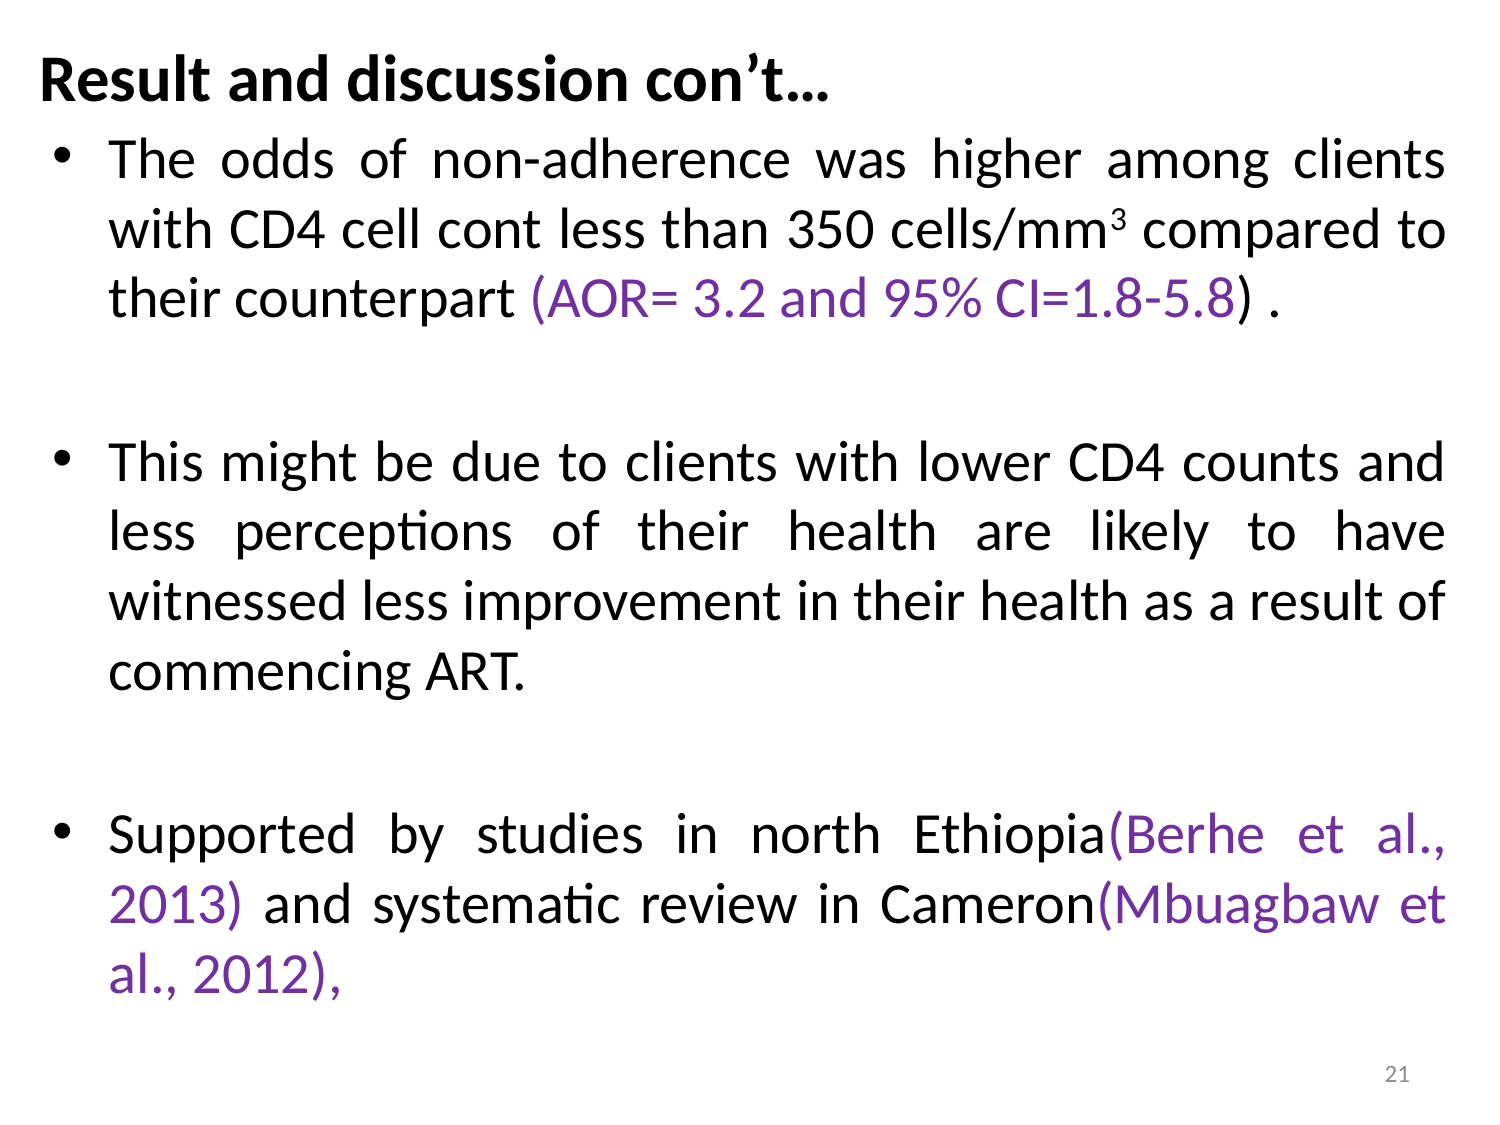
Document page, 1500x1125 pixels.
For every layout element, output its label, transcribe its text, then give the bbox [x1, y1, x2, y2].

slide_number 21 [1074, 1042, 1425, 1103]
list The odds of non-adherence was higher among clients with CD4 cell cont less than 350 cells/mm3 compared to their counterpart (AOR= 3.2 and 95% CI=1.8-5.8) . This might be due to clients with lower CD4 counts and less perceptions of their health are likely to have witnessed less improvement in their health as a result of commencing ART. Supported by studies in north Ethiopia(Berhe et al., 2013) and systematic review in Cameron(Mbuagbaw et al., 2012), [37, 112, 1463, 1100]
title Result and discussion con’t… [24, 24, 1463, 125]
